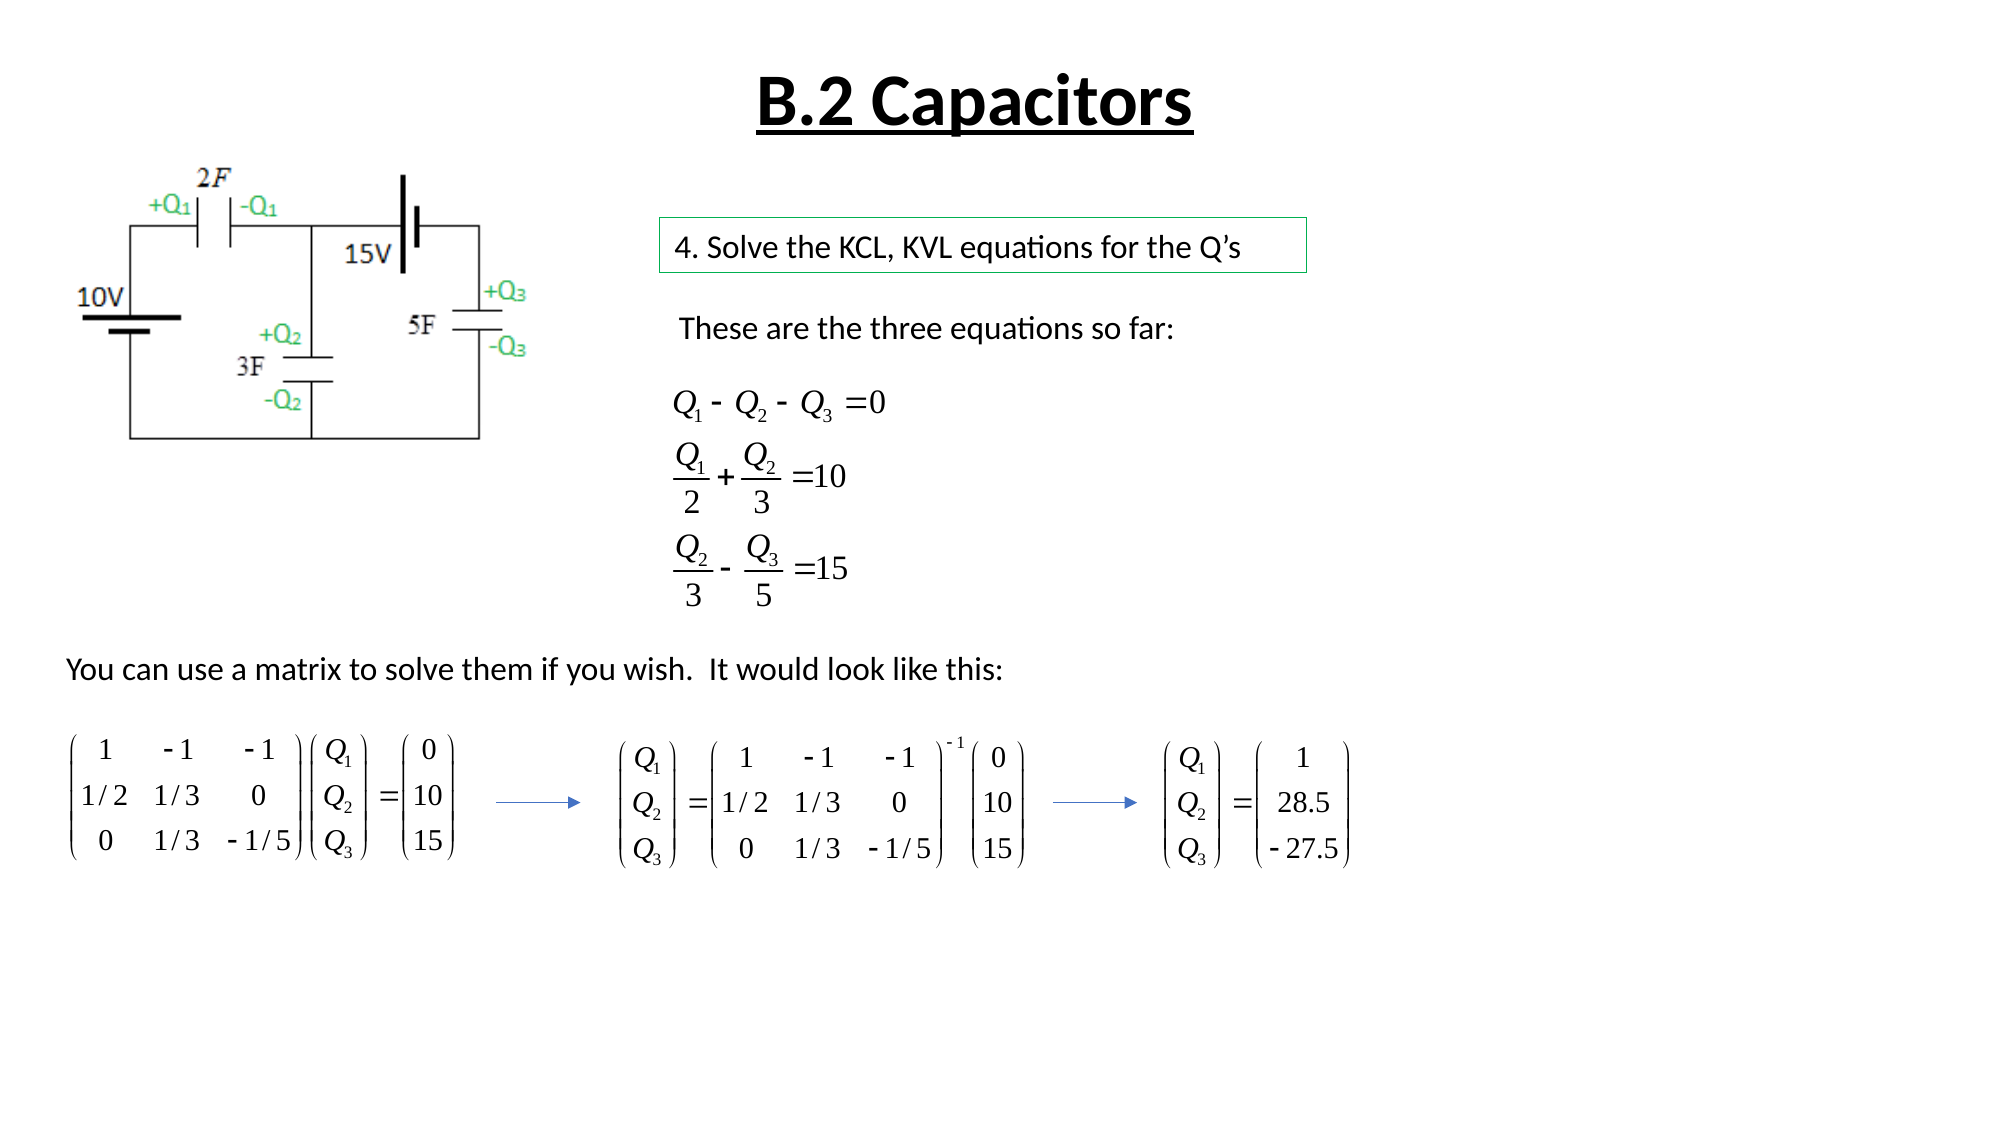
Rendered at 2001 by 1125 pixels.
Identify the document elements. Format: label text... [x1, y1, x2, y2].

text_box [613, 729, 1032, 876]
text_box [667, 379, 892, 613]
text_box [64, 151, 577, 478]
text_box You can use a matrix to solve them if you wish. It would look like this: [51, 639, 1021, 695]
text_box These are the three equations so far: [664, 298, 1191, 354]
text_box B.2 Capacitors [741, 53, 1213, 152]
text_box 4. Solve the KCL, KVL equations for the Q’s [659, 217, 1307, 273]
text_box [64, 727, 463, 869]
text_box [1158, 734, 1358, 876]
